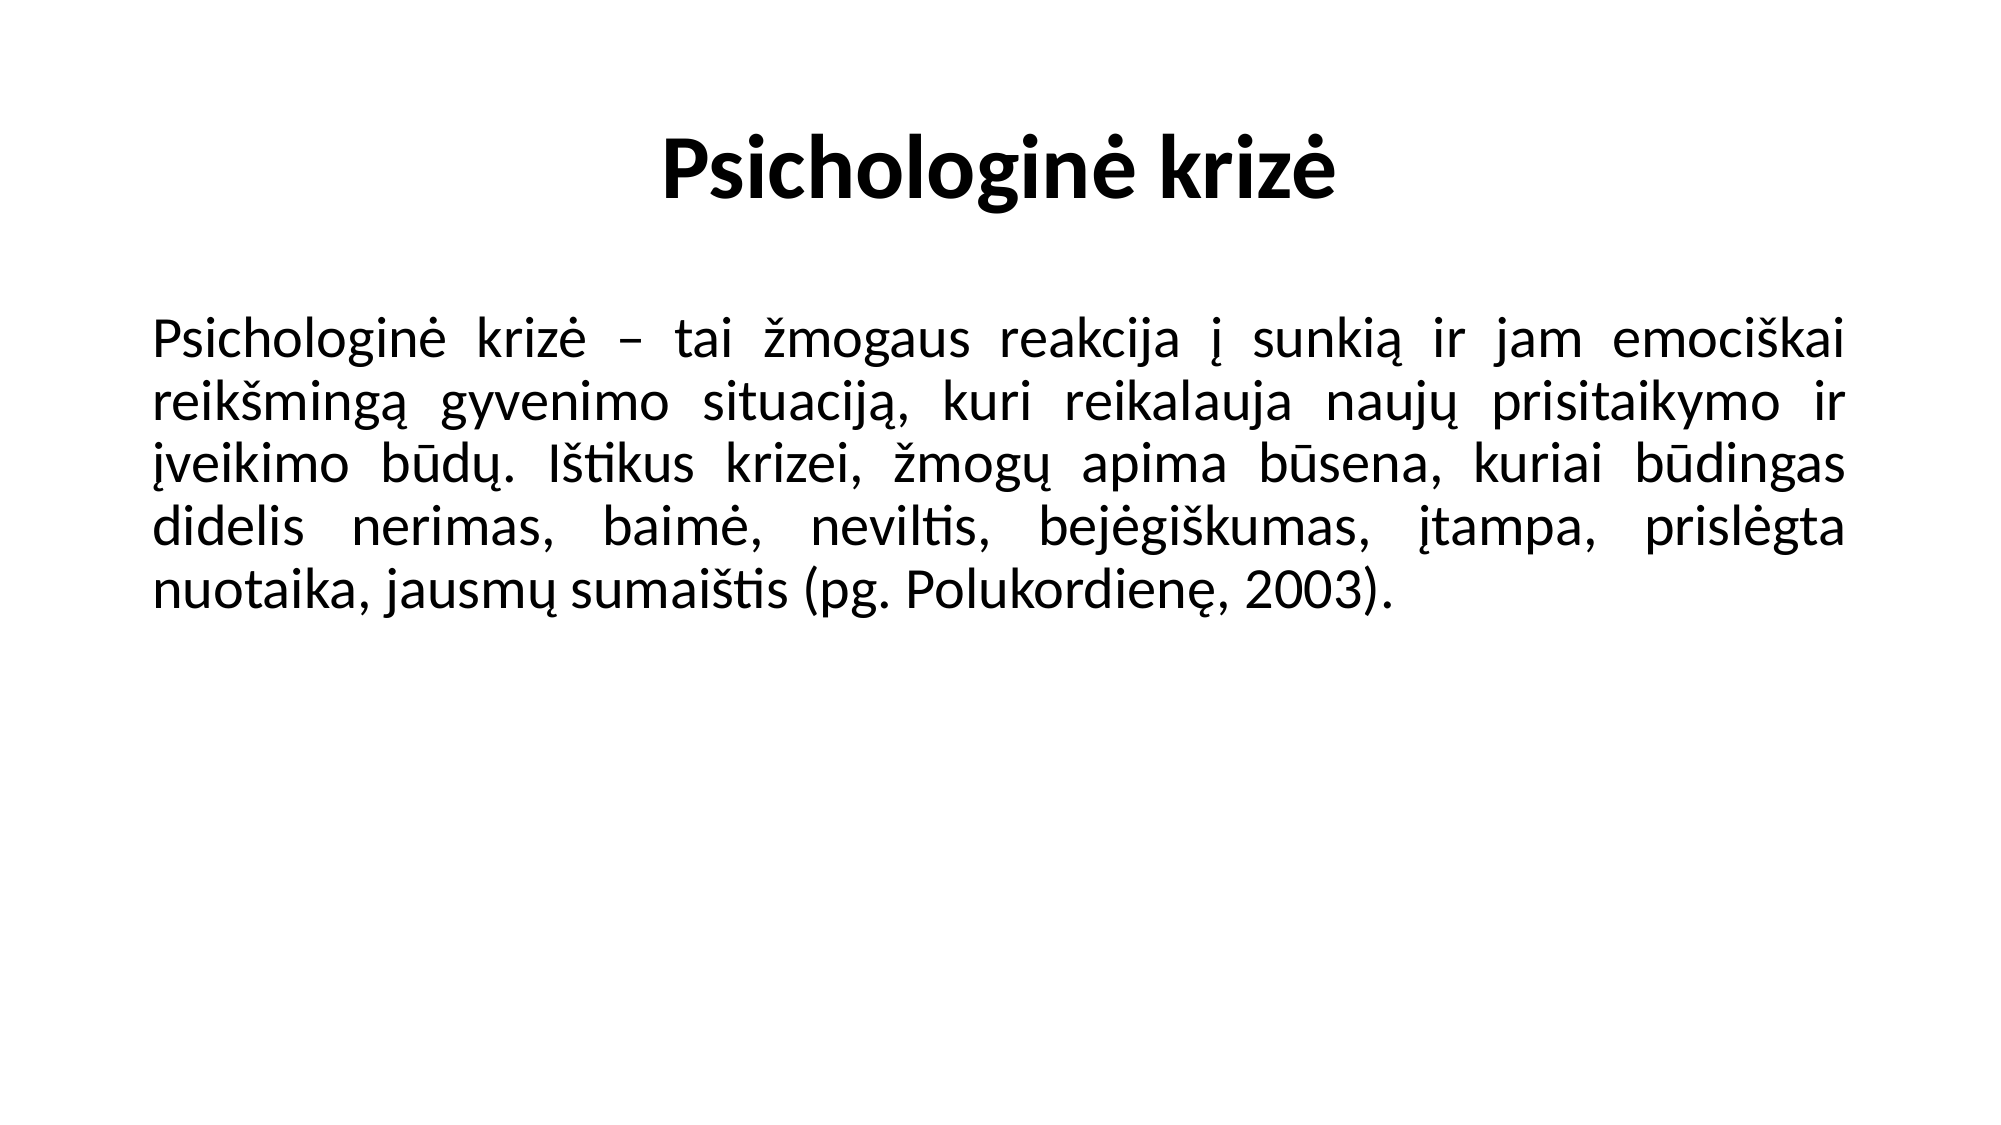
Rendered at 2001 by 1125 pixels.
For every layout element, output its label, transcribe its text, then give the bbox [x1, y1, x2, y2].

title Psichologinė krizė [137, 59, 1863, 278]
list Psichologinė krizė – tai žmogaus reakcija į sunkią ir jam emociškai reikšmingą gyvenimo situaciją, kuri reikalauja naujų prisitaikymo ir įveikimo būdų. Ištikus krizei, žmogų apima būsena, kuriai būdingas didelis nerimas, baimė, neviltis, bejėgiškumas, įtampa, prislėgta nuotaika, jausmų sumaištis (pg. Polukordienę, 2003). [137, 299, 1863, 1014]
